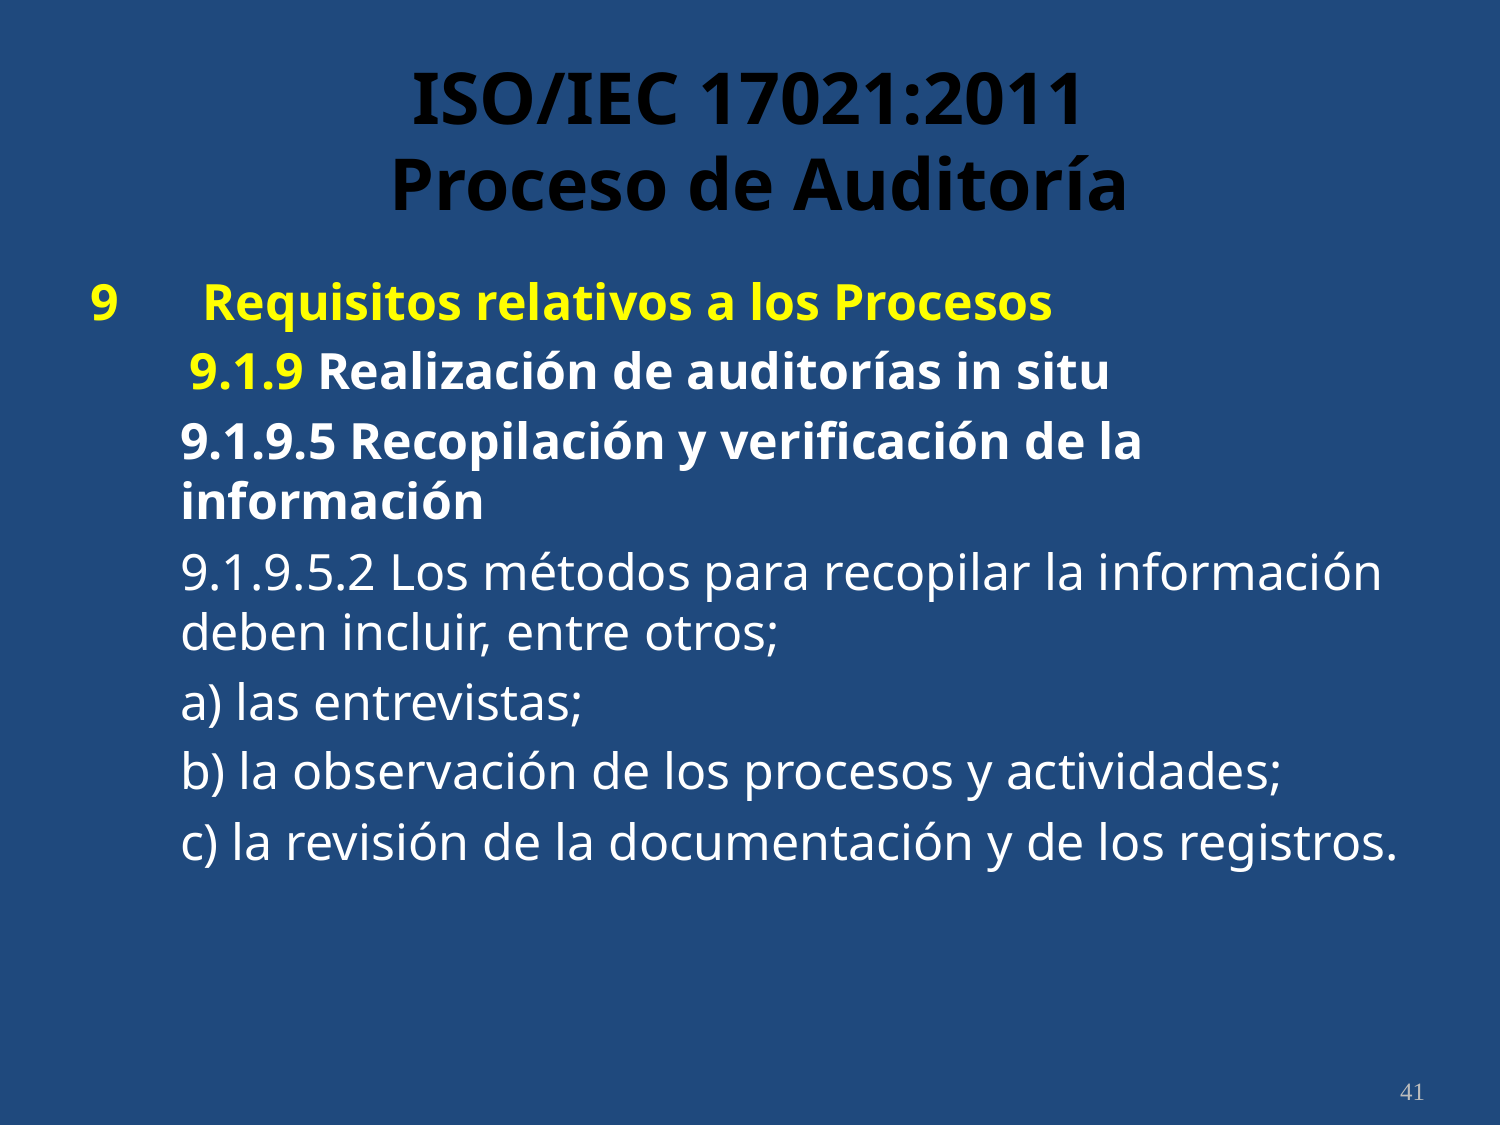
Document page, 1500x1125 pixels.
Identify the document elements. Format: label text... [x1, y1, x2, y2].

title ISO/IEC 17021:2011 Proceso de Auditoría [75, 45, 1425, 233]
list 9 Requisitos relativos a los Procesos 9.1.9 Realización de auditorías in situ 9.1.9.5 Recopilación y verificación de la información 9.1.9.5.2 Los métodos para recopilar la información deben incluir, entre otros; a) las entrevistas; b) la observación de los procesos y actividades; c) la revisión de la documentación y de los registros. [74, 262, 1426, 1036]
slide_number 41 [1299, 1052, 1425, 1113]
